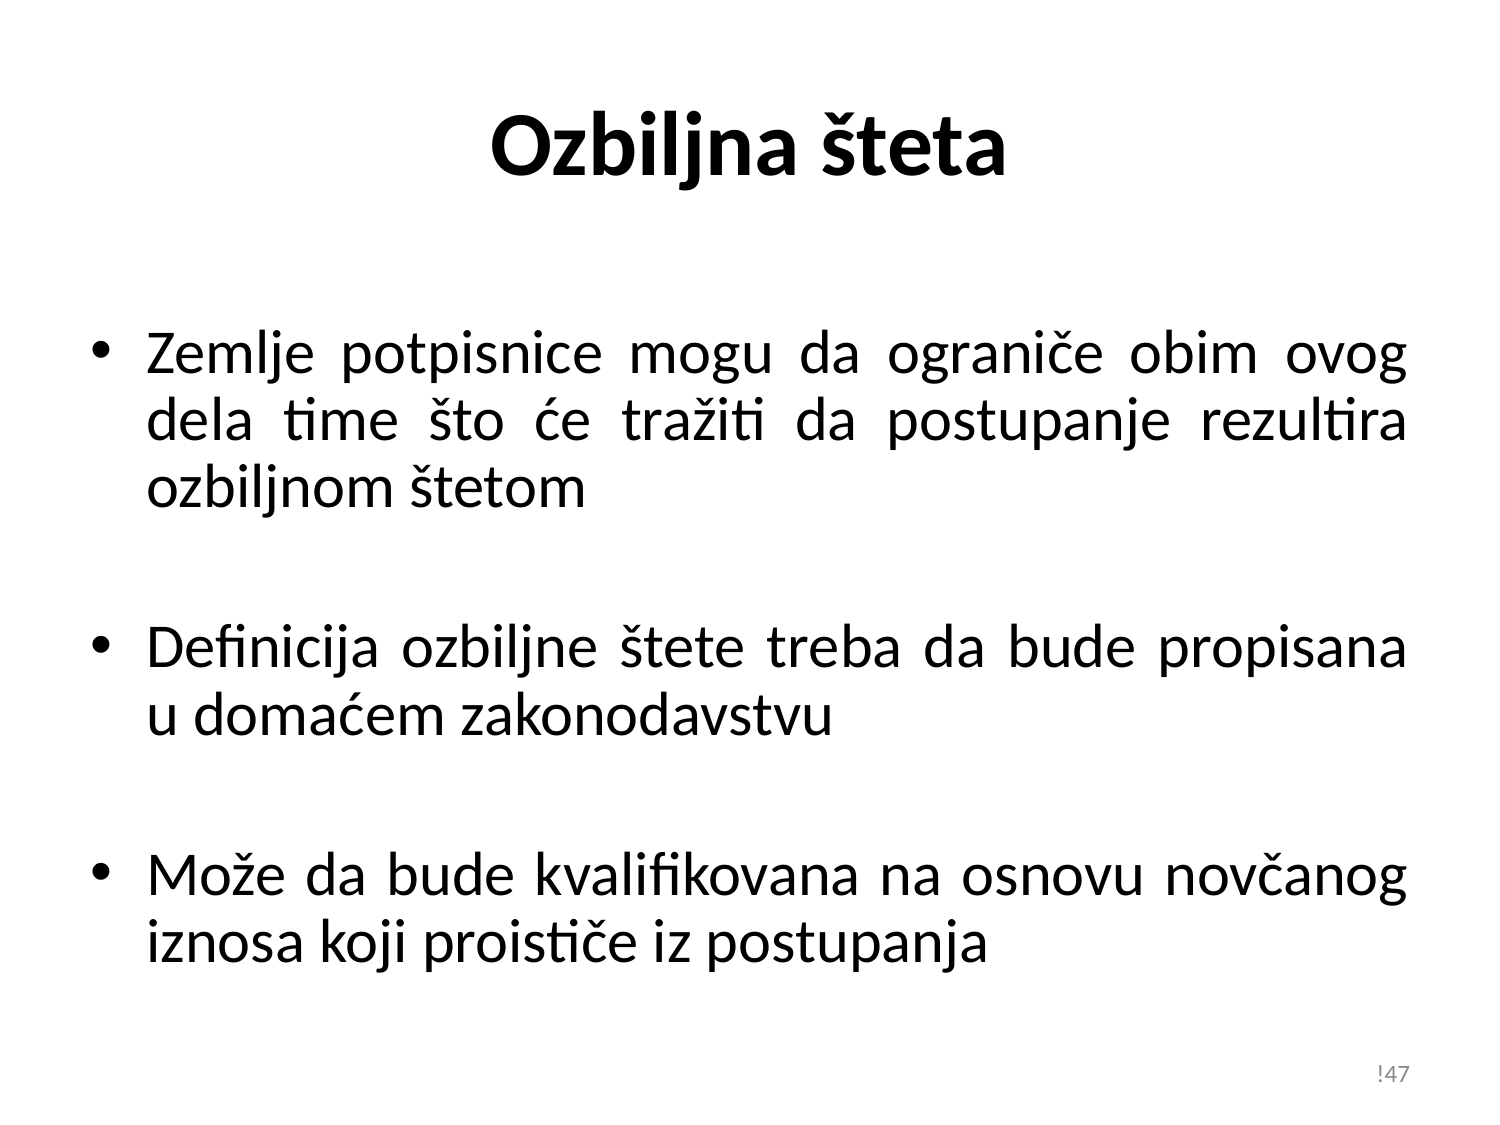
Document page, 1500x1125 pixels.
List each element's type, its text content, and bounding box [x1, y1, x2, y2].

slide_number !47 [1074, 1042, 1425, 1103]
list Zemlje potpisnice mogu da ograniče obim ovog dela time što će tražiti da postupanje rezultira ozbiljnom štetom Definicija ozbiljne štete treba da bude propisana u domaćem zakonodavstvu Može da bude kvalifikovana na osnovu novčanog iznosa koji proističe iz postupanja [74, 311, 1426, 877]
title Ozbiljna šteta [74, 44, 1426, 233]
